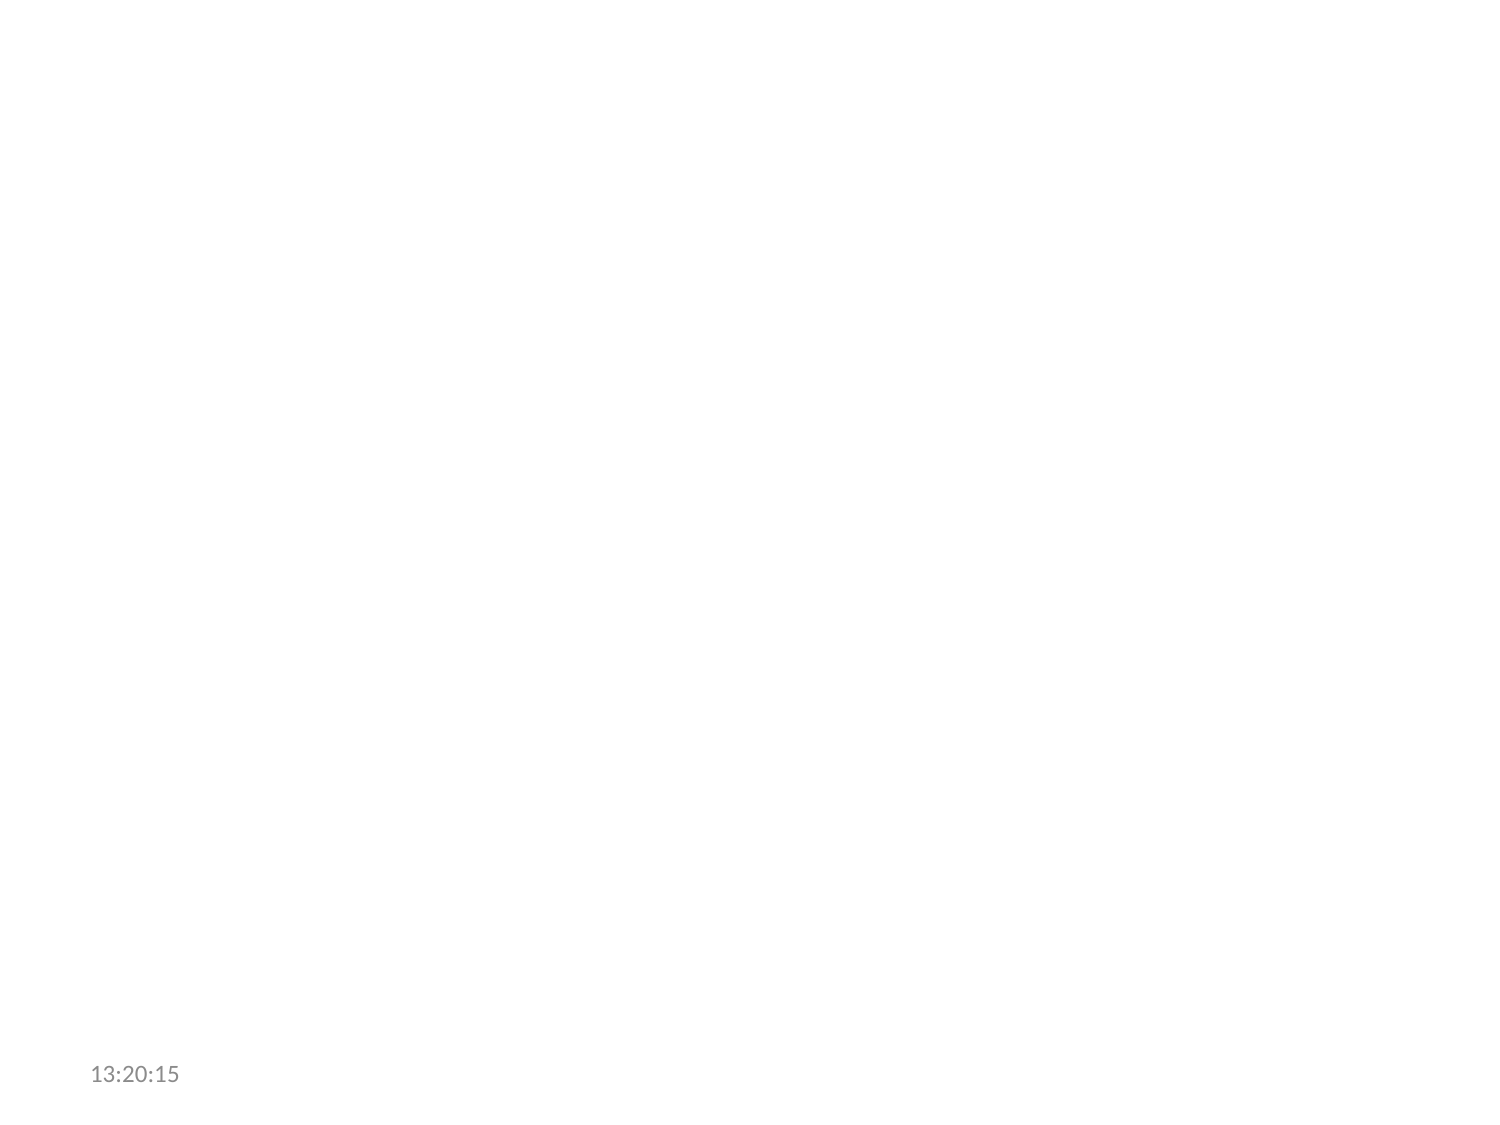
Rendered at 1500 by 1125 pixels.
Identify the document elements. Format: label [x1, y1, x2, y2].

slide_number [75, 1042, 425, 1103]
